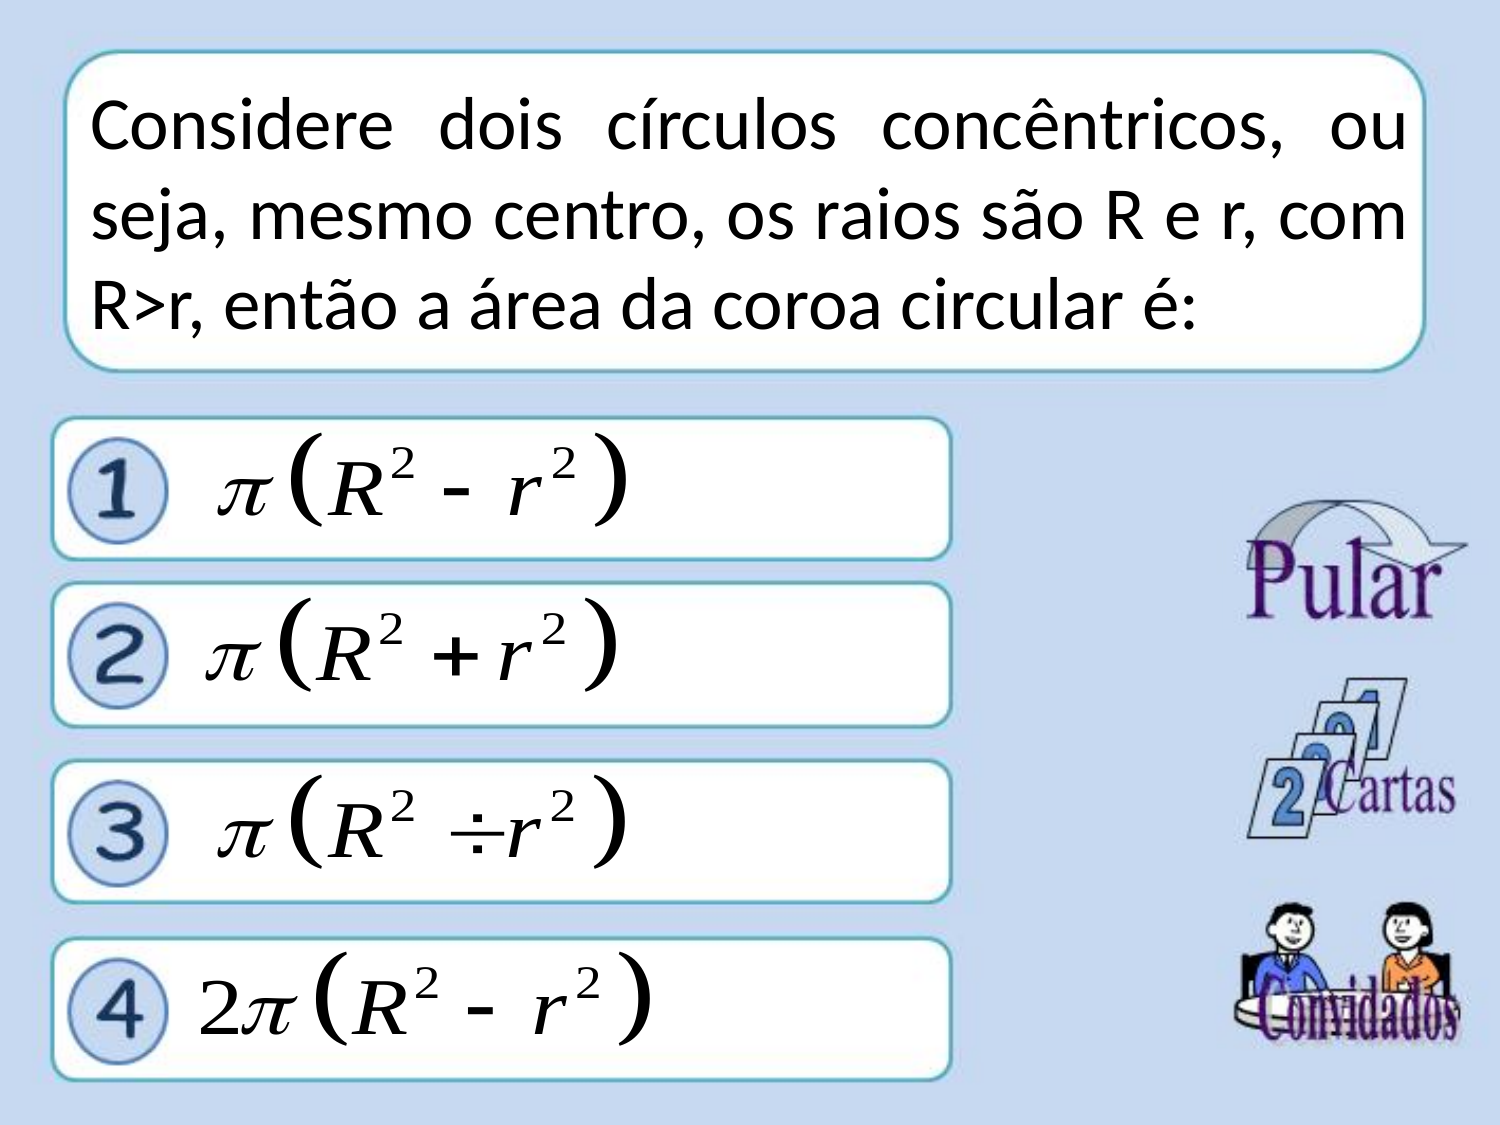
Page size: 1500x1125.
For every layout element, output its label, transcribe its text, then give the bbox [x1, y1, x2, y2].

title Considere dois círculos concêntricos, ou seja, mesmo centro, os raios são R e r, com R>r, então a área da coroa circular é: [74, 44, 1426, 374]
text_box . . [1222, 479, 1471, 630]
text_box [182, 940, 659, 1089]
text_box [206, 420, 637, 569]
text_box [194, 585, 625, 735]
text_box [206, 763, 637, 912]
picture [0, 0, 1500, 1125]
